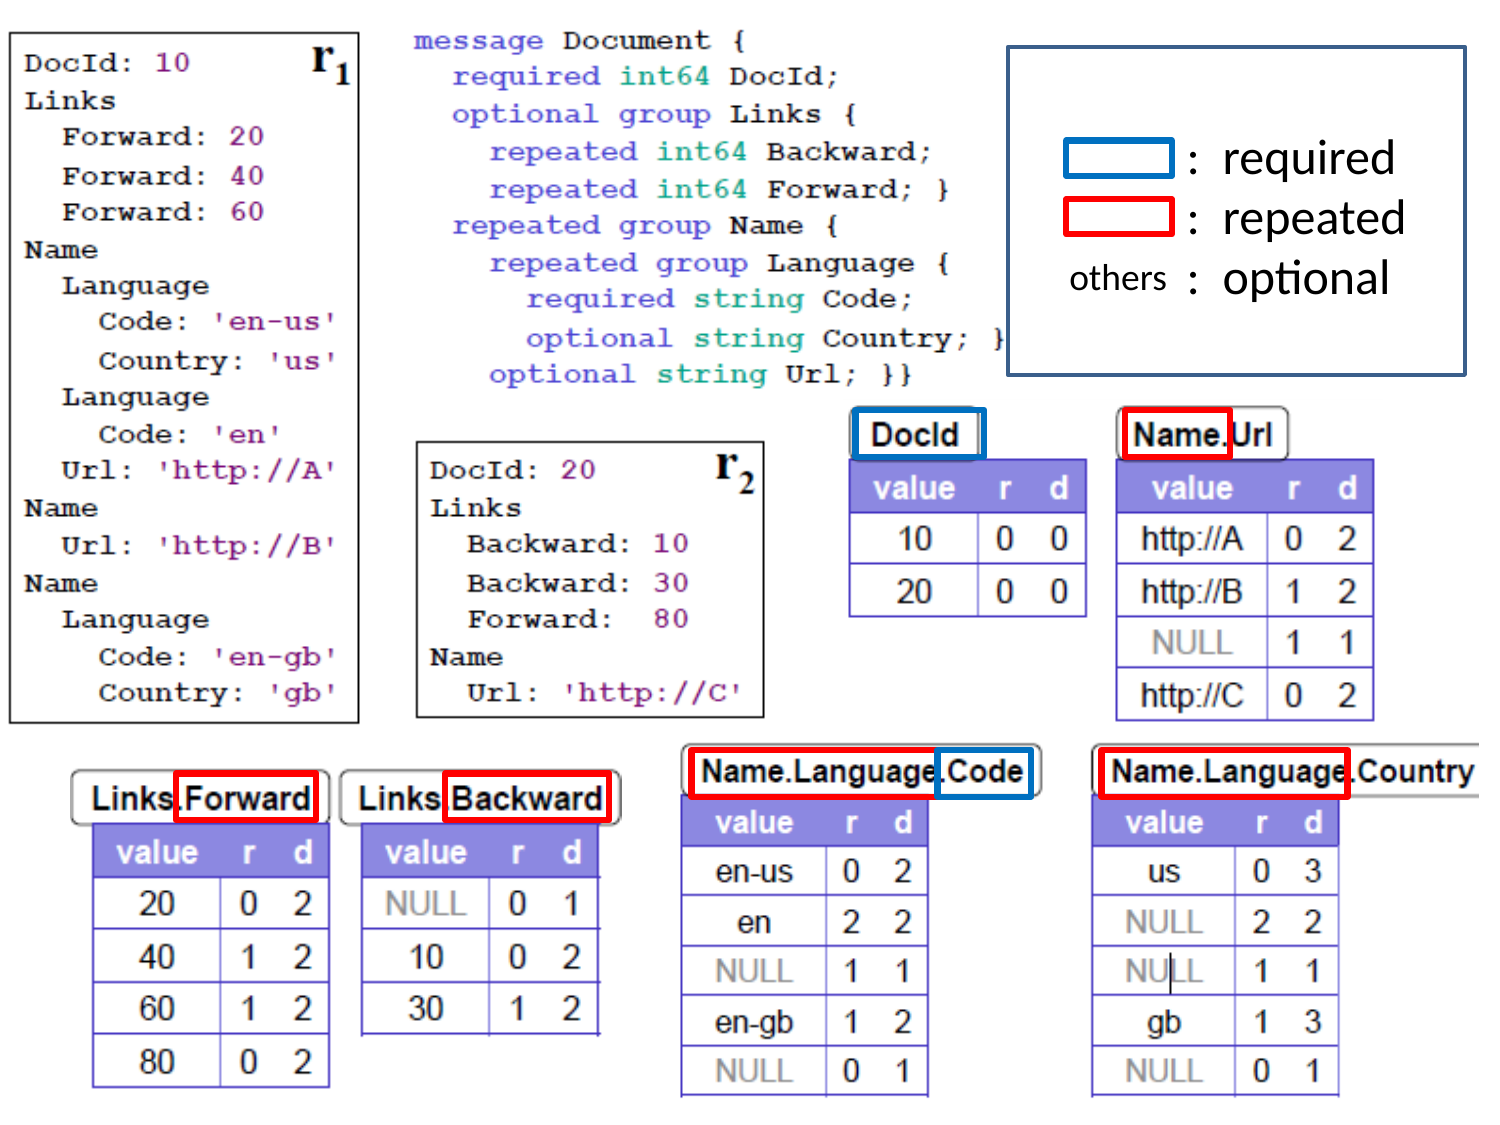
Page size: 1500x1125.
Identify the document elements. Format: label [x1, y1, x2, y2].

picture [70, 749, 622, 1101]
text_box [1012, 45, 1467, 377]
picture [0, 23, 1479, 1102]
